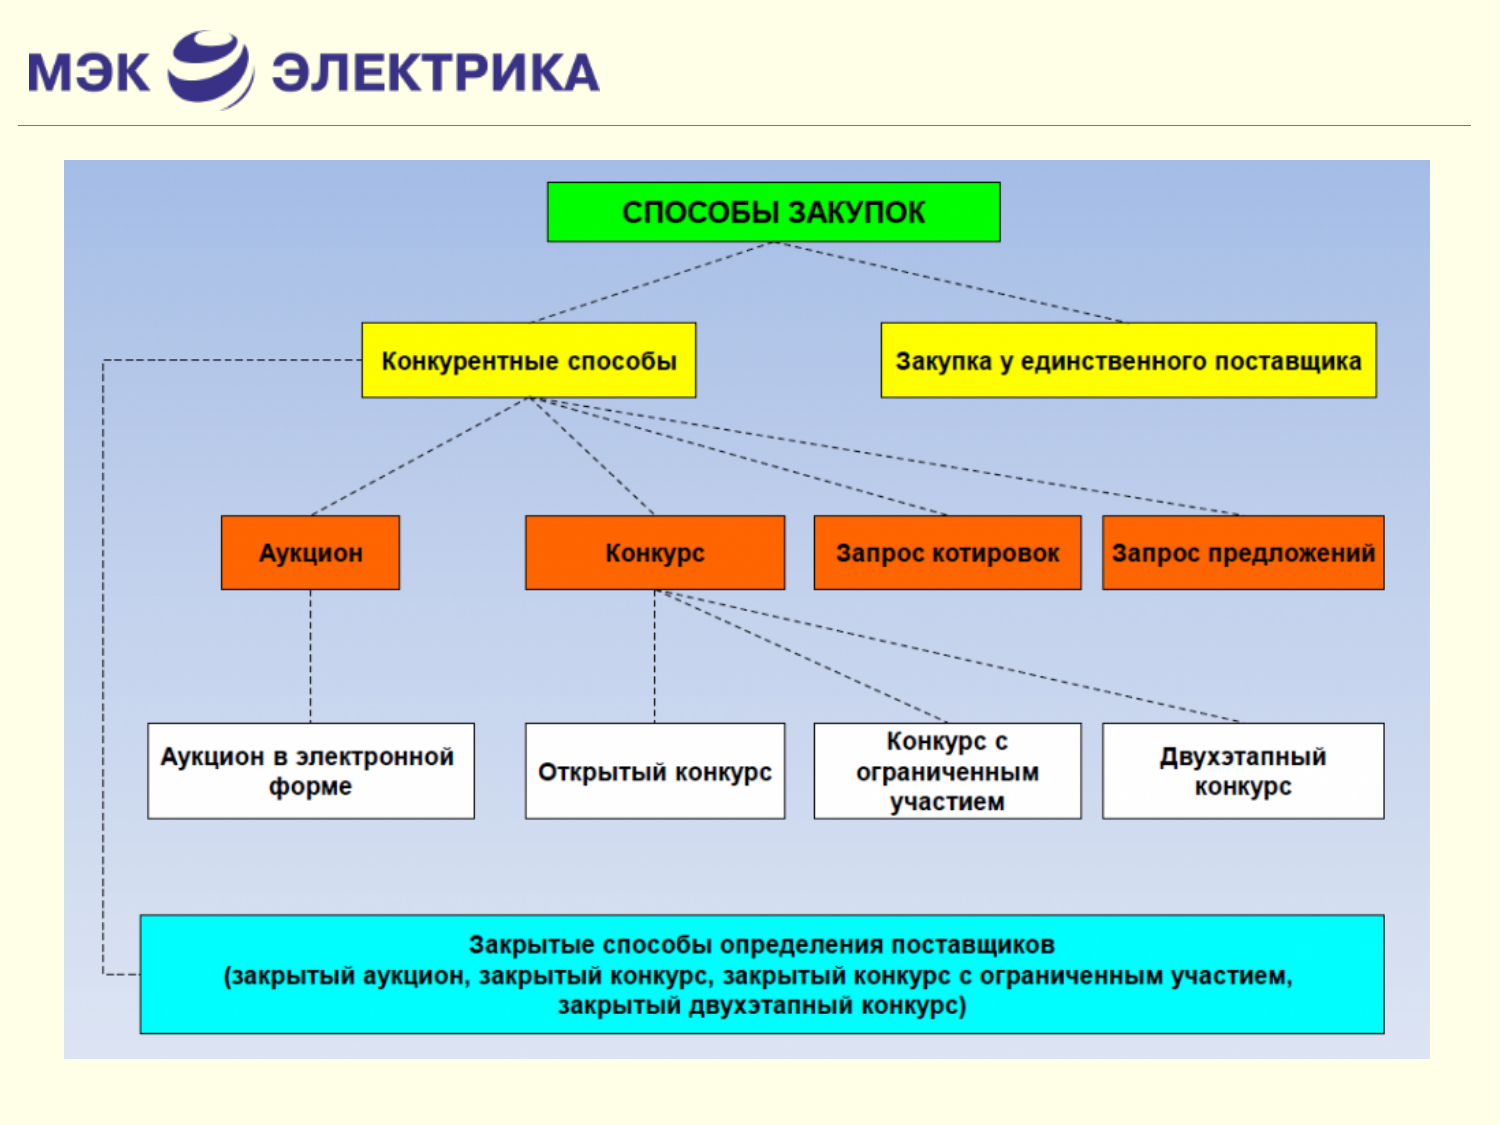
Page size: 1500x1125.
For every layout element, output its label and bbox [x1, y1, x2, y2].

picture [64, 160, 1430, 1059]
picture [29, 30, 600, 112]
